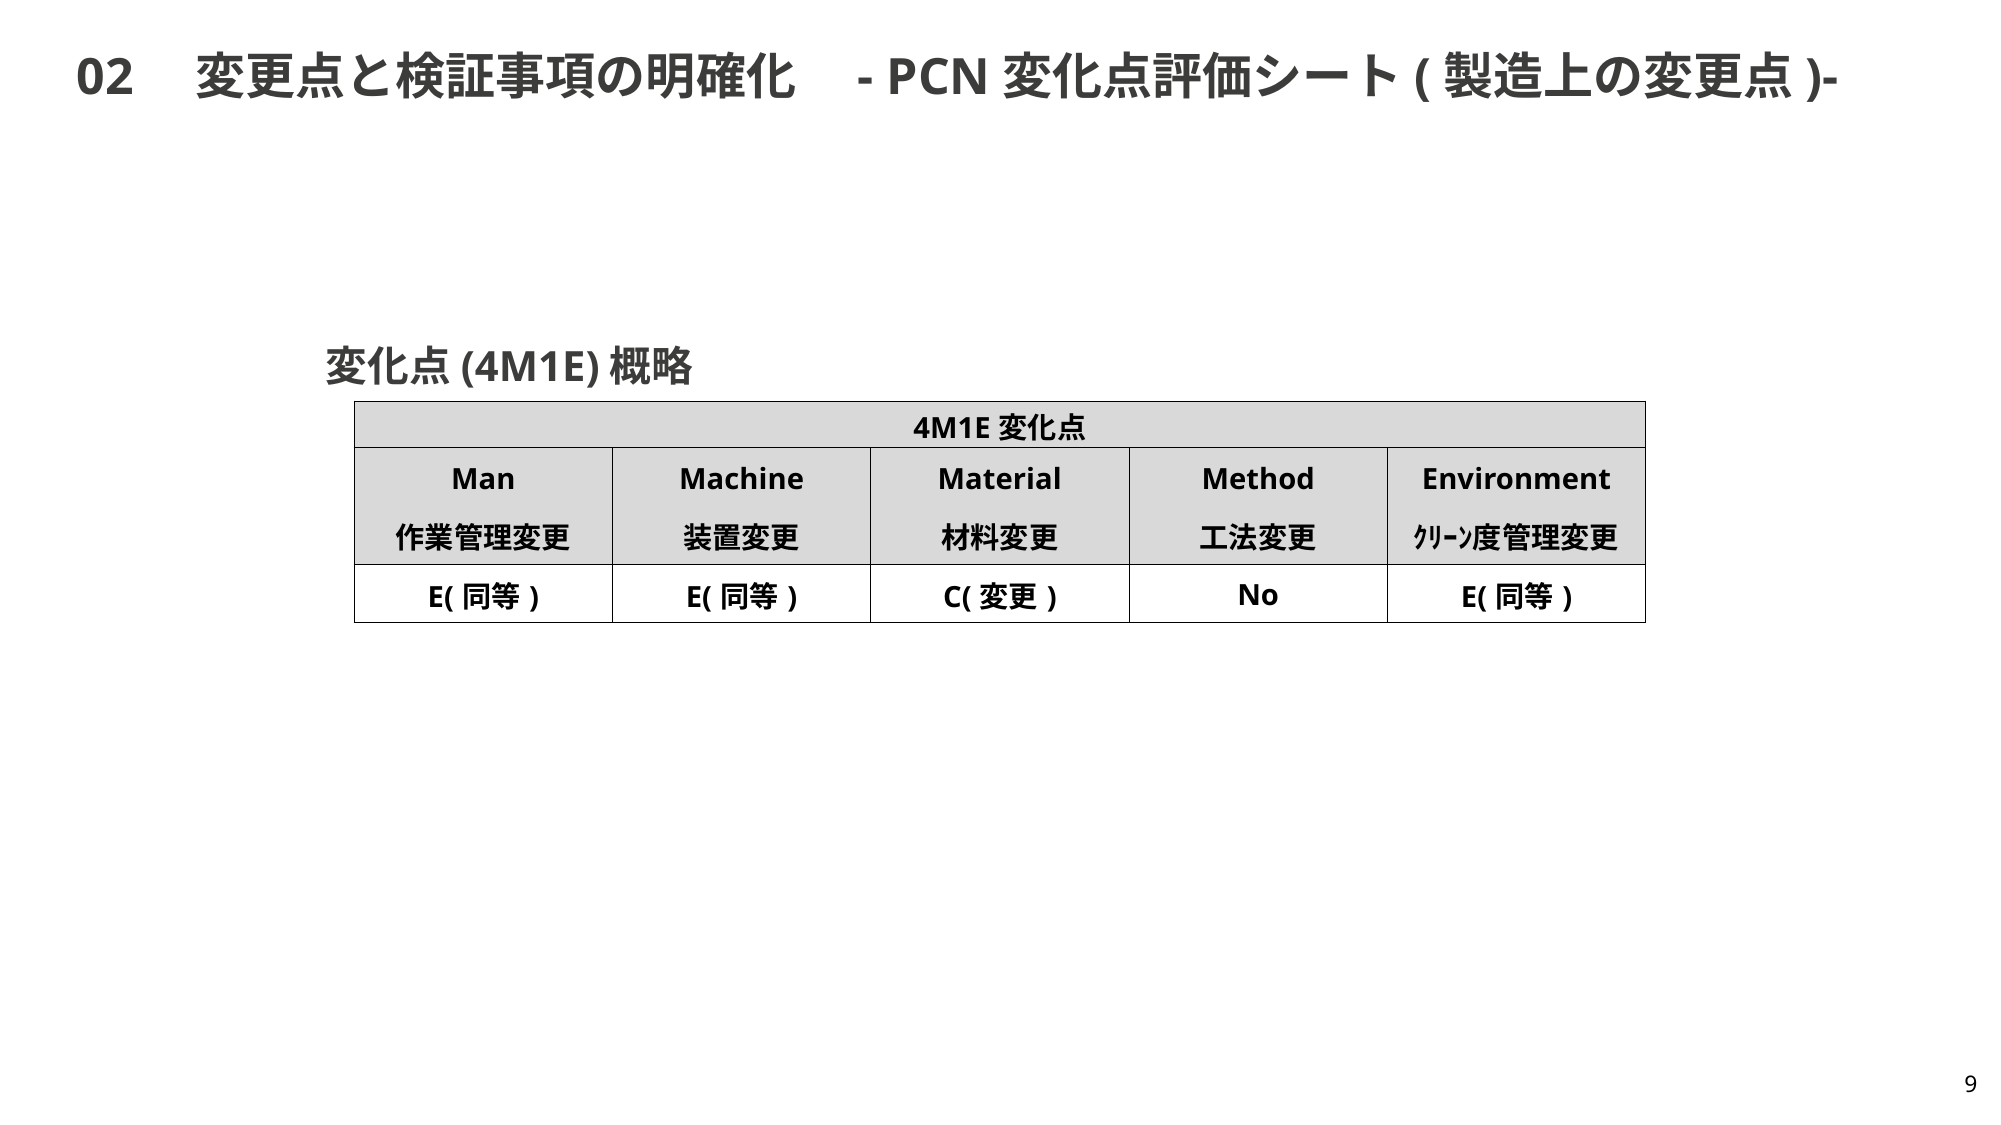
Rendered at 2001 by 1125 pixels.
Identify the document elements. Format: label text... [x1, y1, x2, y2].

table_cell Man [355, 448, 612, 506]
table_cell E(同等) [1388, 565, 1645, 622]
table_cell E(同等) [355, 565, 612, 622]
table_cell C(変更) [871, 565, 1129, 622]
table_cell 装置変更 [613, 506, 870, 564]
table_cell 作業管理変更 [355, 506, 612, 564]
table_cell E(同等) [613, 565, 870, 622]
table_cell No [1130, 565, 1387, 622]
table_cell Material [871, 448, 1129, 506]
table_header 4M1E変化点 [355, 402, 1645, 447]
table_cell Machine [613, 448, 870, 506]
table_cell 材料変更 [871, 506, 1129, 564]
title 02 変更点と検証事項の明確化 - PCN変化点評価シート(製造上の変更点)- [0, 0, 2000, 123]
text_box 変化点(4M1E)概略 [325, 345, 1388, 391]
table_cell Environment [1388, 448, 1645, 506]
table_cell 工法変更 [1130, 506, 1387, 564]
table_cell ｸﾘｰﾝ度管理変更 [1388, 506, 1645, 564]
table_cell Method [1130, 448, 1387, 506]
